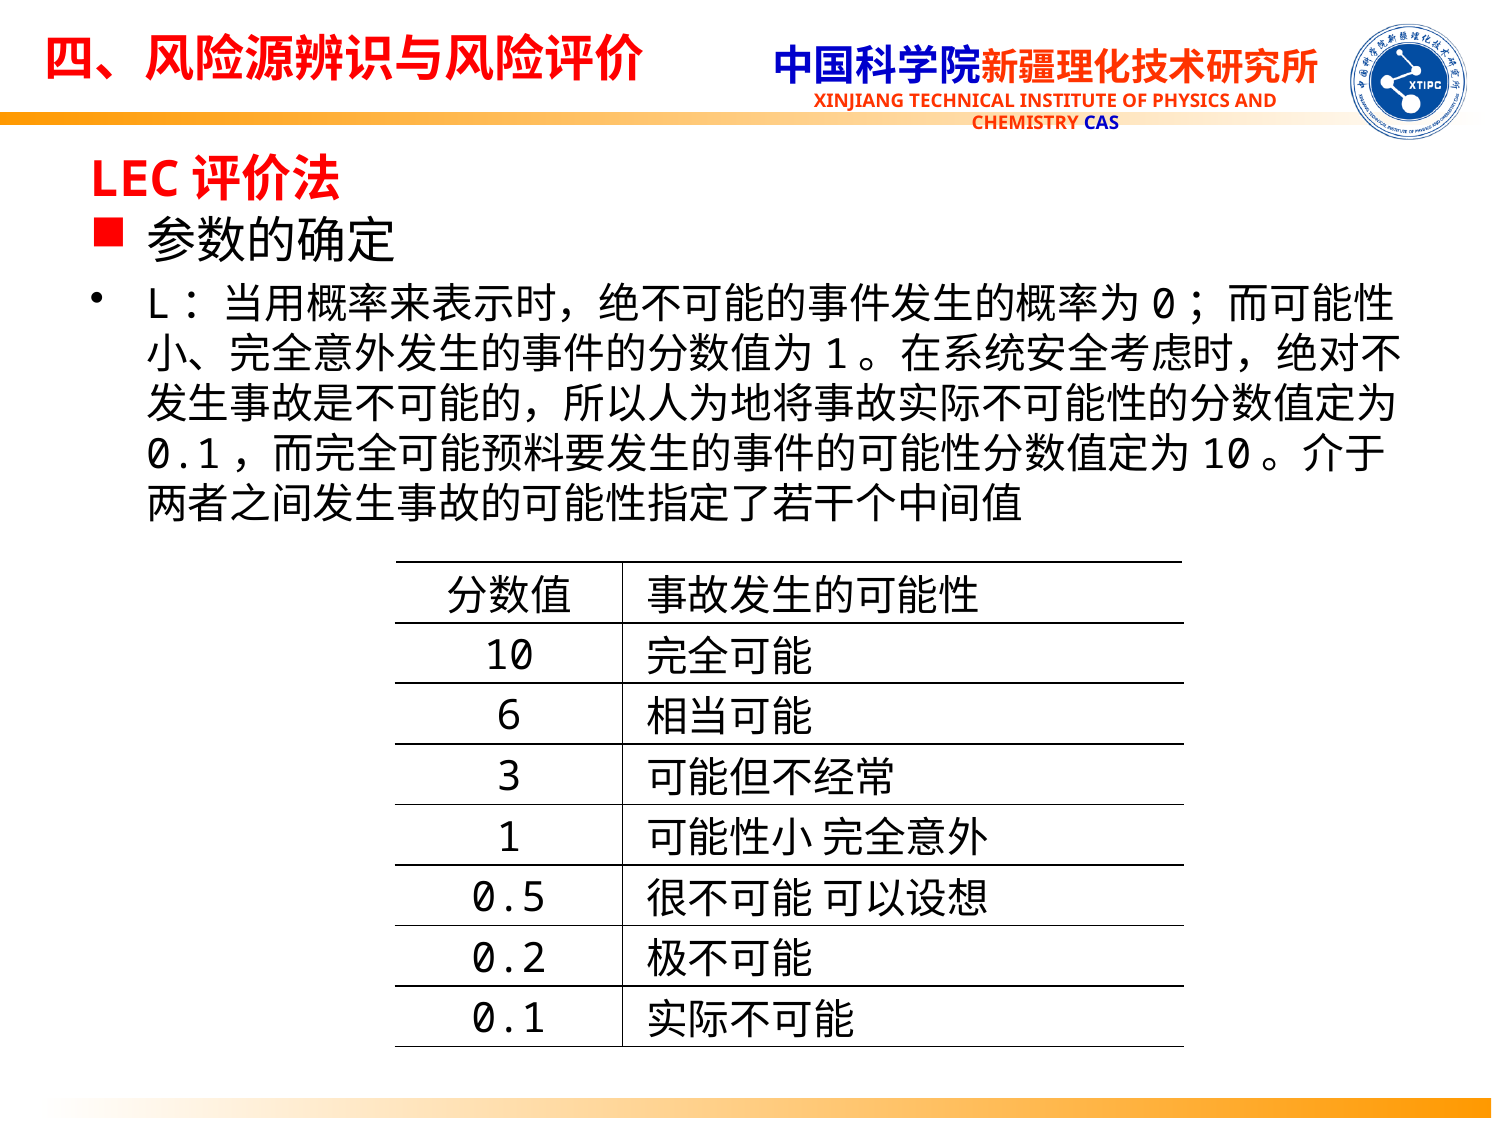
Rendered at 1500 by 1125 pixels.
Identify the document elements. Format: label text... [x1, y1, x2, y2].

table_header 分数值 [396, 563, 622, 622]
table_cell 完全可能 [623, 624, 1182, 682]
table_header 事故发生的可能性 [623, 563, 1182, 622]
table_cell 0.5 [396, 866, 622, 925]
picture [1342, 16, 1474, 147]
table_cell 0.2 [396, 926, 622, 985]
table_cell 1 [396, 805, 622, 864]
text_box 四、风险源辨识与风险评价 [29, 19, 833, 102]
table_cell 很不可能 可以设想 [623, 866, 1182, 925]
table_cell 可能但不经常 [623, 745, 1182, 804]
table_cell 极不可能 [623, 926, 1182, 985]
list 参数的确定 L：当用概率来表示时，绝不可能的事件发生的概率为0；而可能性小、完全意外发生的事件的分数值为1。在系统安全考虑时，绝对不发生事故是不可能的，所以人为地将事故实际不可能性的分数值定为0.1，而完全可能预料要发生的事件的可能性分数值定为10。介于两者之间发生事故的可能性指定了若干个中间值 [75, 201, 1425, 944]
table_cell 10 [396, 624, 622, 682]
text_box LEC评价法 [74, 138, 879, 222]
table_cell 实际不可能 [623, 987, 1182, 1046]
table_cell 6 [396, 684, 622, 743]
table_cell 相当可能 [623, 684, 1182, 743]
table_cell 可能性小 完全意外 [623, 805, 1182, 864]
table_cell 0.1 [396, 987, 622, 1046]
table_cell 3 [396, 745, 622, 804]
